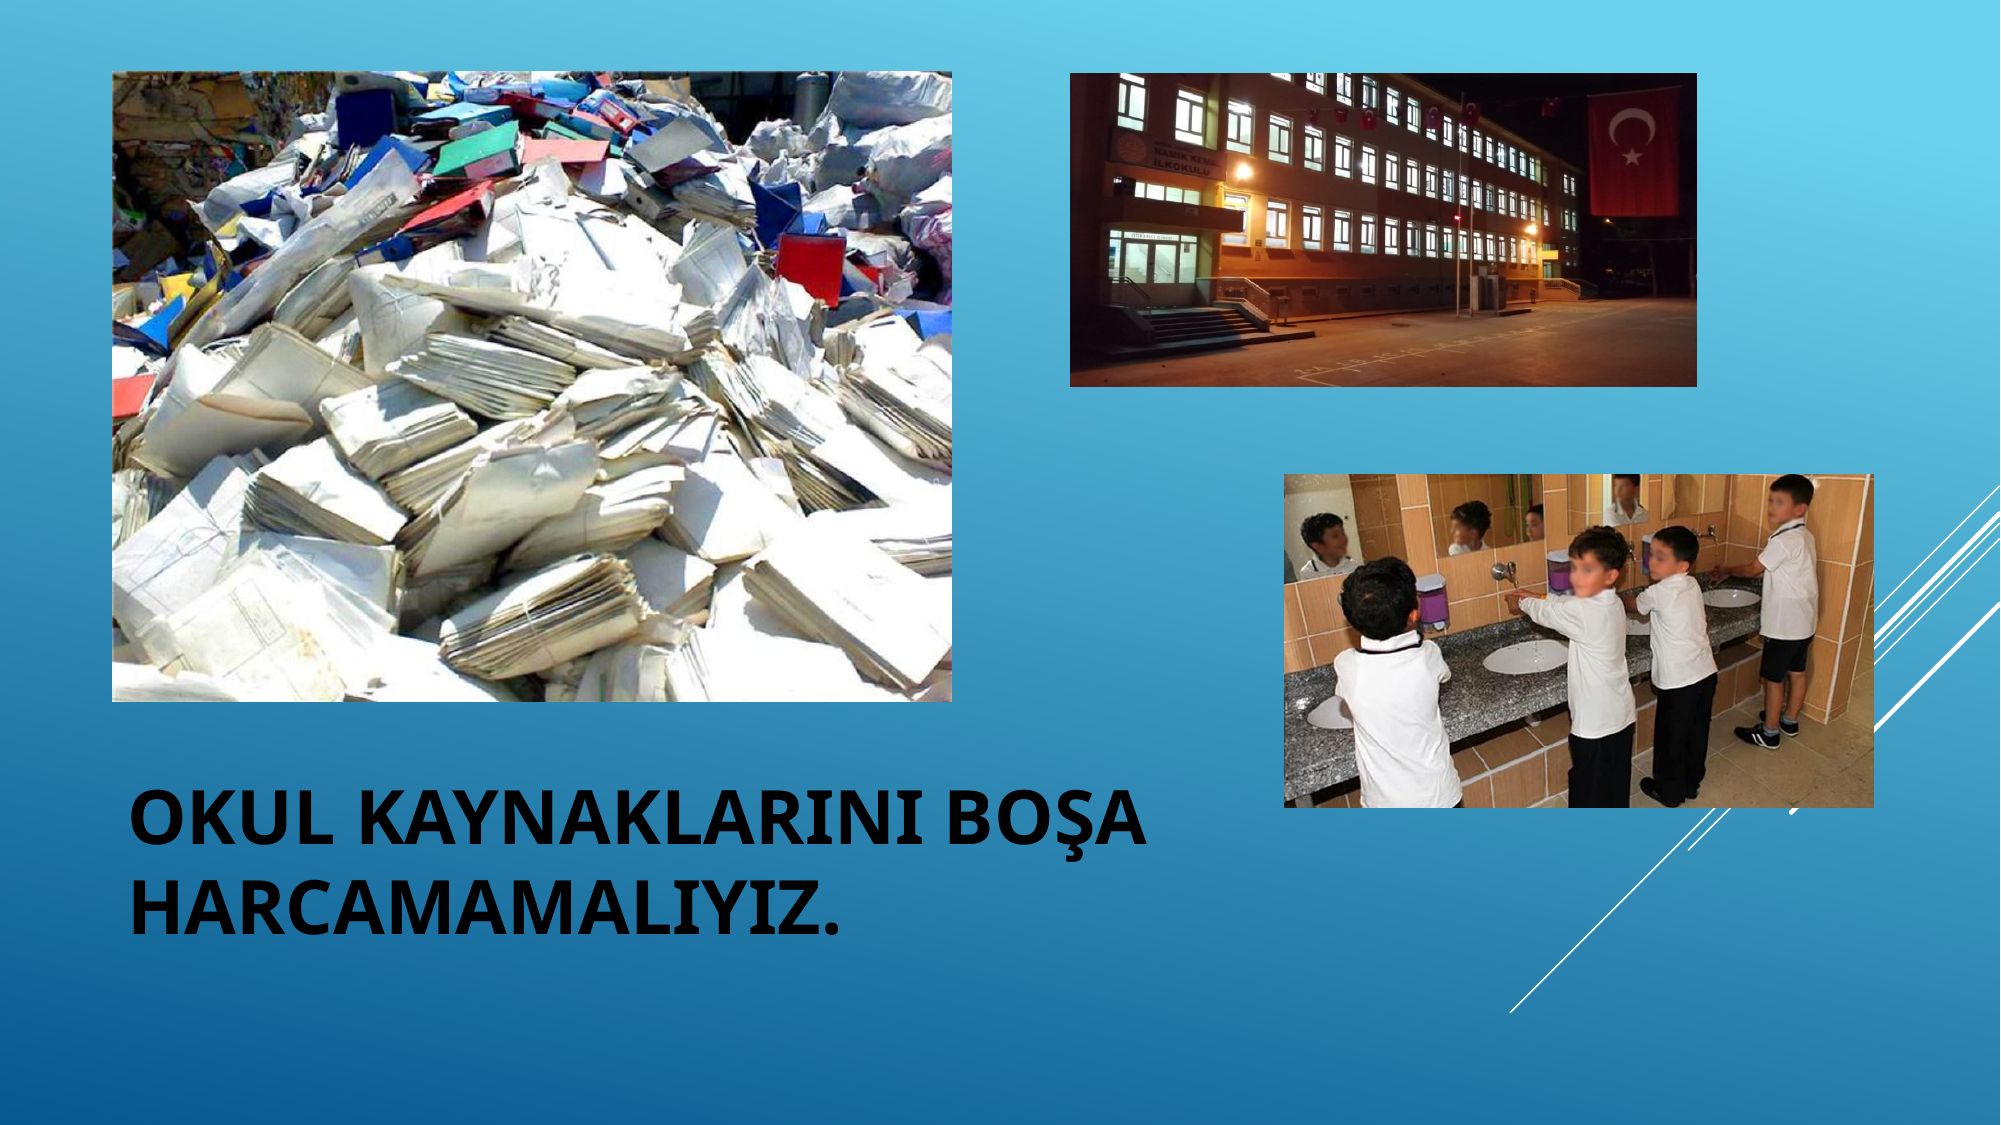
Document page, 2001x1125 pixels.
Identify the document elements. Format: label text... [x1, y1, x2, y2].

title OKUL KAYNAKLARINI BOŞA HARCAMAMALIYIZ. [112, 736, 1513, 984]
picture [1283, 474, 1874, 808]
picture [1070, 73, 1697, 387]
picture [111, 71, 952, 702]
